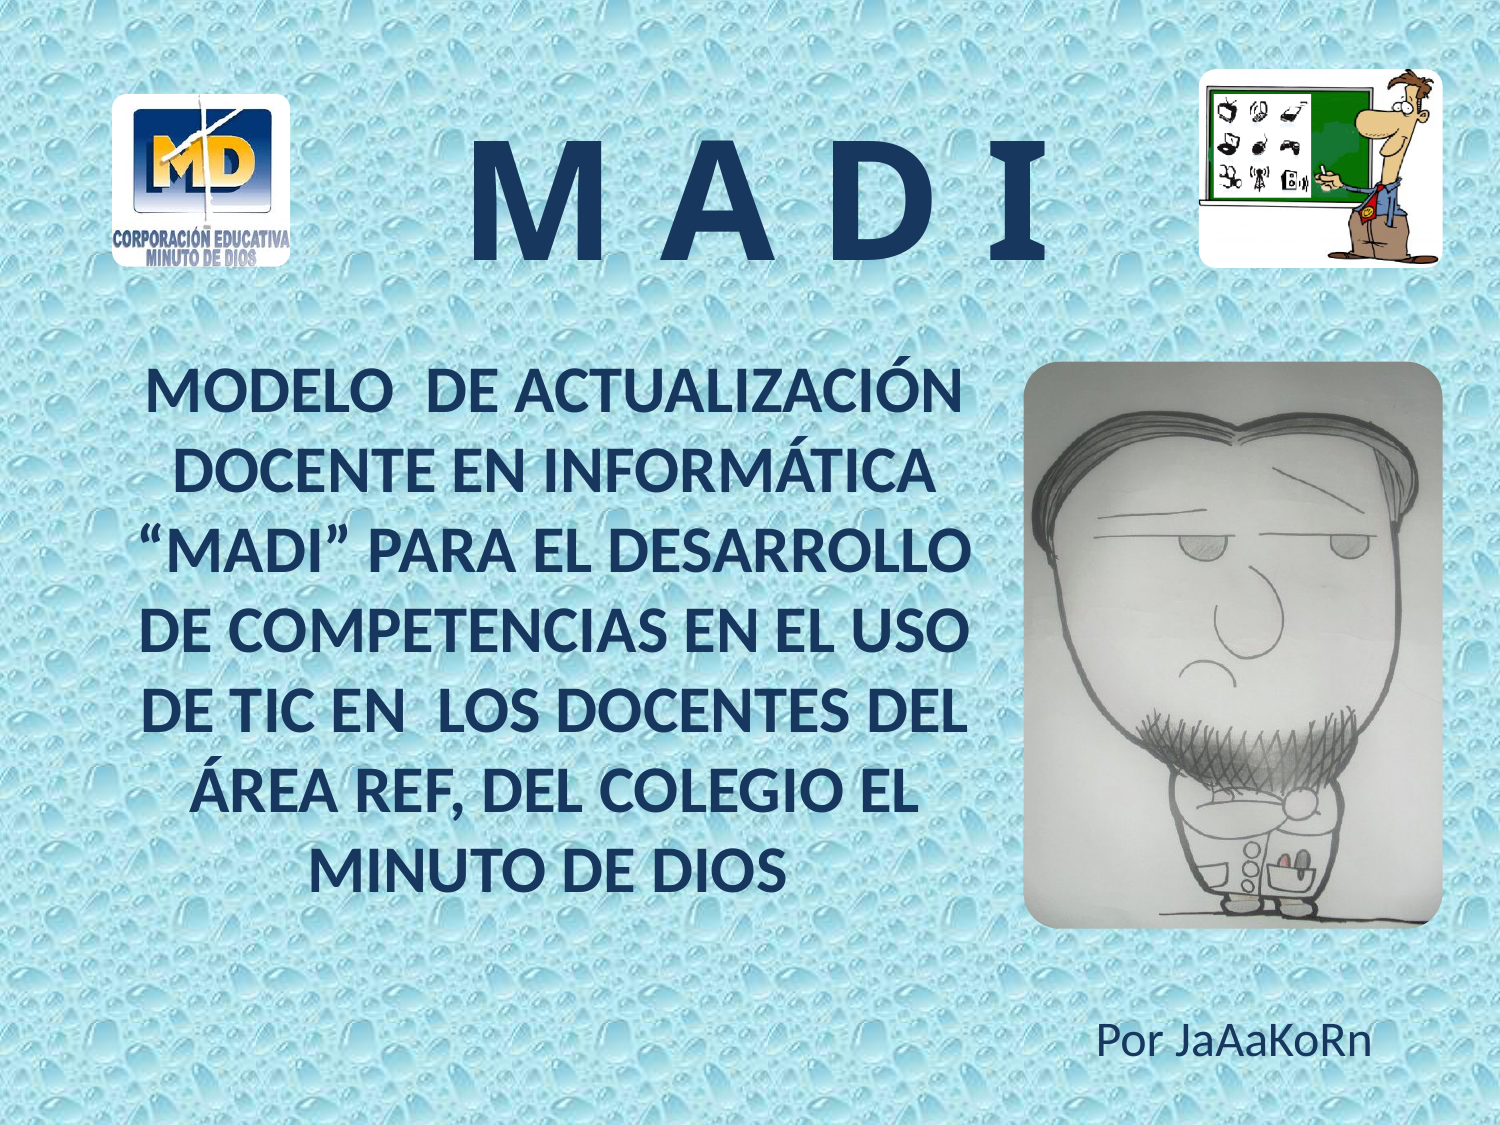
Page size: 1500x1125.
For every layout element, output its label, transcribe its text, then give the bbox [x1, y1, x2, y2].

subtitle Modelo de Actualización Docente en Informática “MADI” para el desarrollo de competencias en el uso de TIC en los docentes del área REF, del Colegio El Minuto de Dios [88, 338, 1022, 1024]
picture [0, 0, 1500, 1125]
title M A D I [117, 72, 1393, 314]
text_box Por JaAaKoRn [1080, 999, 1436, 1075]
